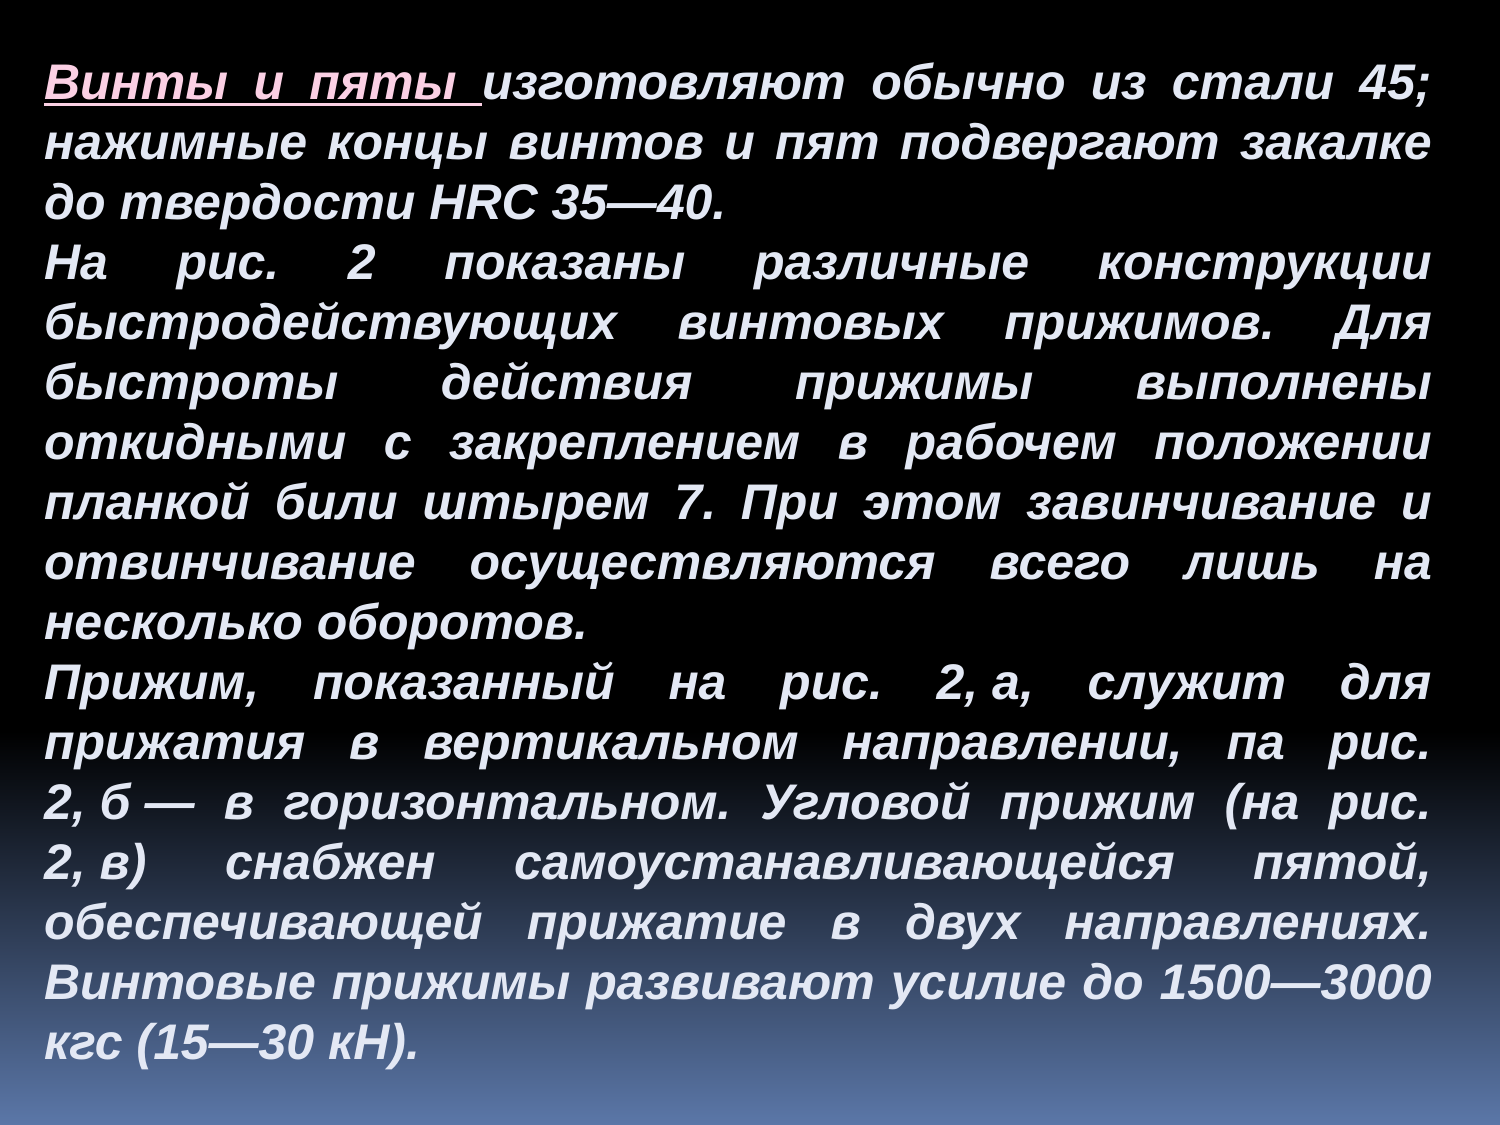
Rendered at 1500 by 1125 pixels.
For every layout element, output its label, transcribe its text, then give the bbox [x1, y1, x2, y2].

text_box Винты и пяты изготовляют обычно из стали 45; нажимные концы винтов и пят подвергают закалке до твердости HRC 35—40. На рис. 2 показаны различные конструкции быстродействующих винтовых прижимов. Для быстроты действия прижимы выполнены откидными с закреплением в рабочем положении планкой били штырем 7. При этом завинчивание и отвинчивание осуществляются всего лишь на несколько оборотов. Прижим, показанный на рис. 2, а, служит для прижатия в вертикальном направлении, па рис. 2, б — в горизонтальном. Угловой прижим (на рис. 2, в) снабжен самоустанавливающейся пятой, обеспечивающей прижа­тие в двух направлениях. Винтовые прижимы развивают усилие до 1500—3000 кгс (15—30 кН). [29, 42, 1447, 1125]
